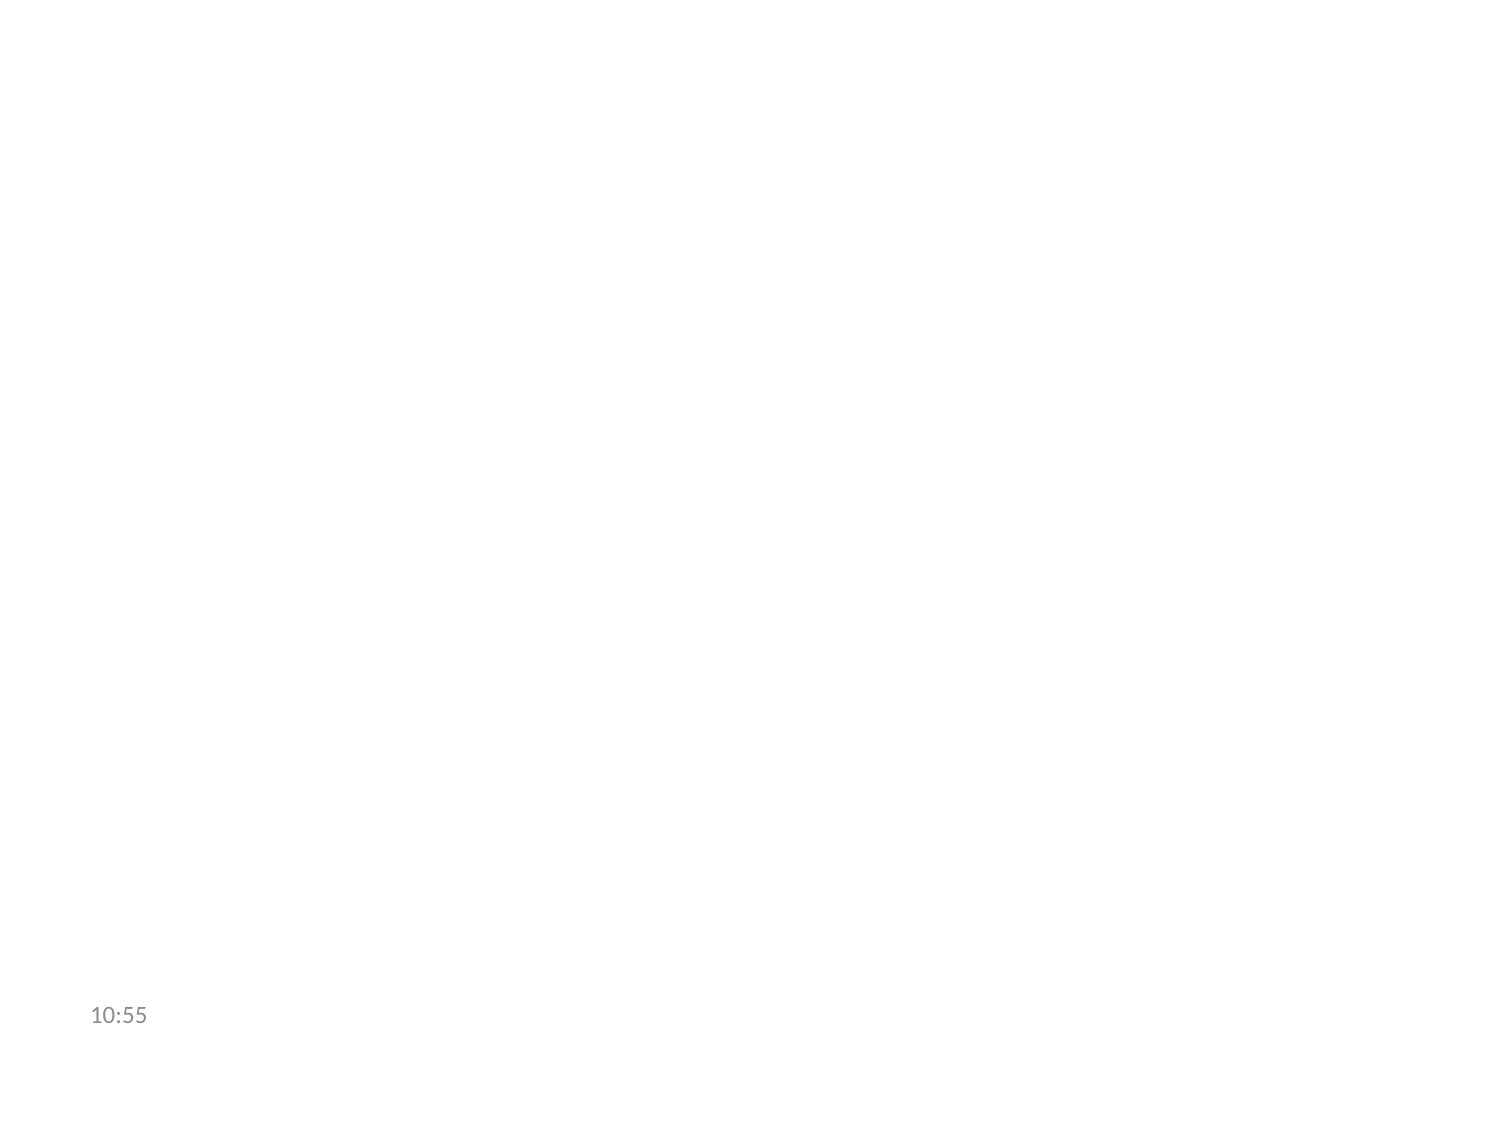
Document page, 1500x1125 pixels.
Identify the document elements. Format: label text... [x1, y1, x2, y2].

text_box 15:35 [75, 983, 425, 1044]
